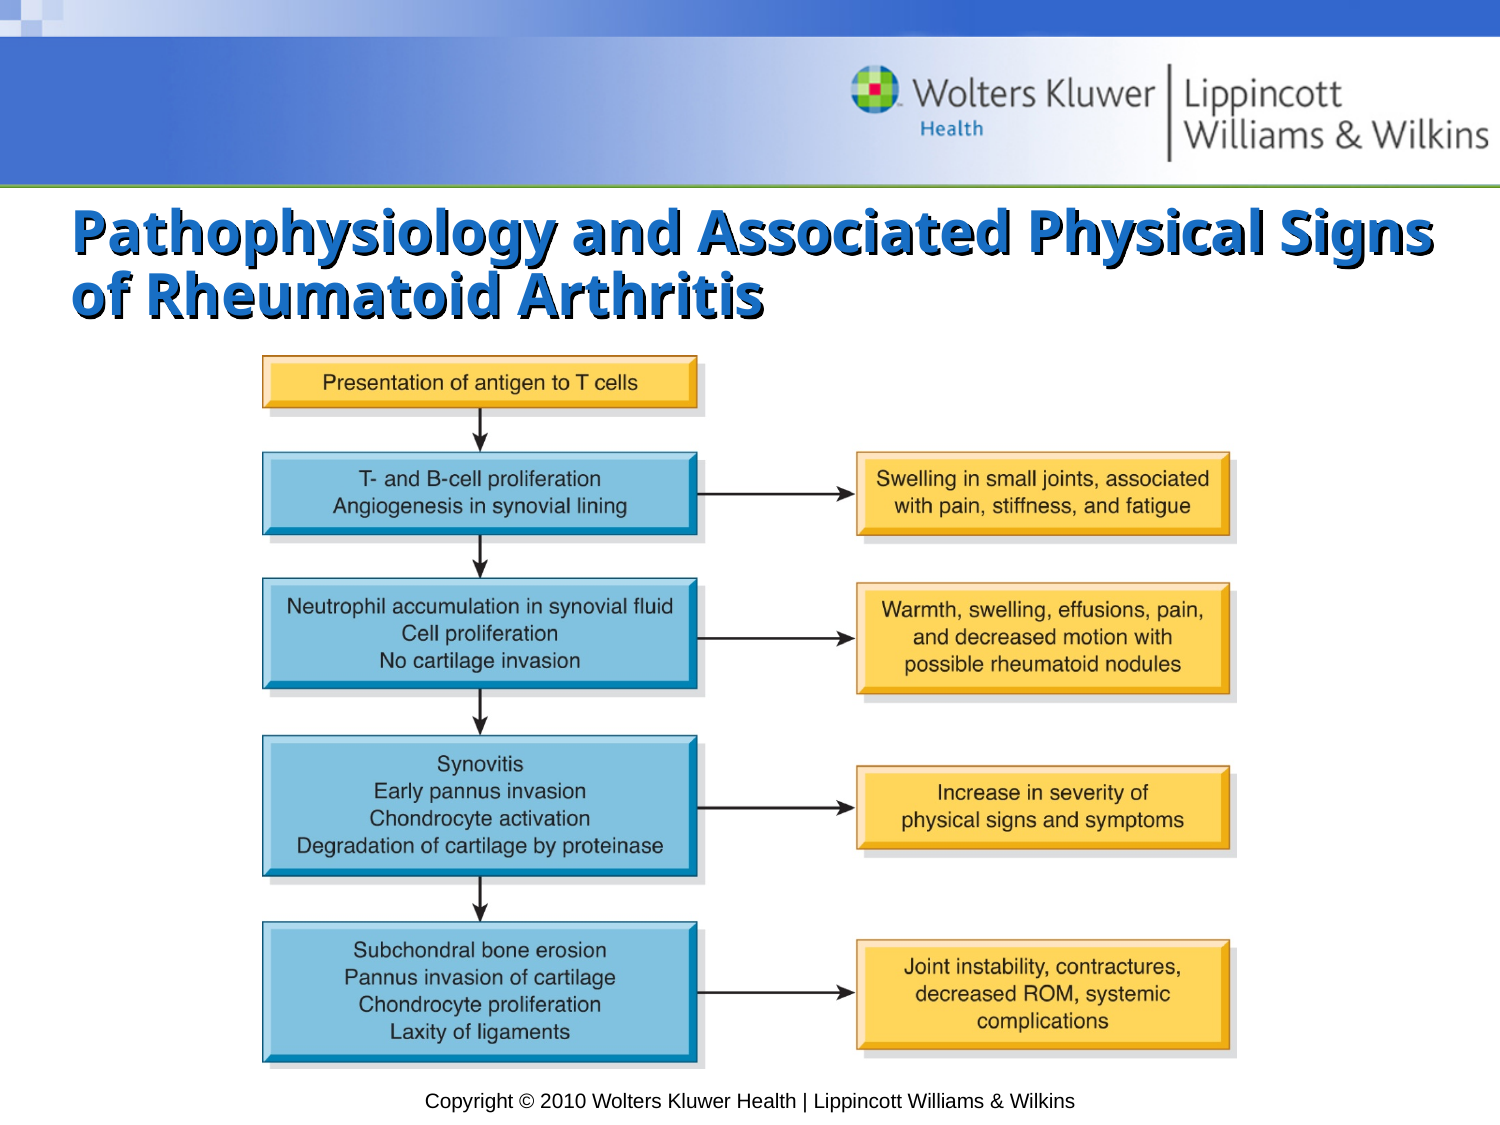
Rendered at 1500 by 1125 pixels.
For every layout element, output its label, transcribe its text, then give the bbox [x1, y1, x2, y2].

picture [262, 355, 1238, 1069]
title Pathophysiology and Associated Physical Signs of Rheumatoid Arthritis [70, 201, 1470, 329]
picture [0, 0, 1500, 188]
